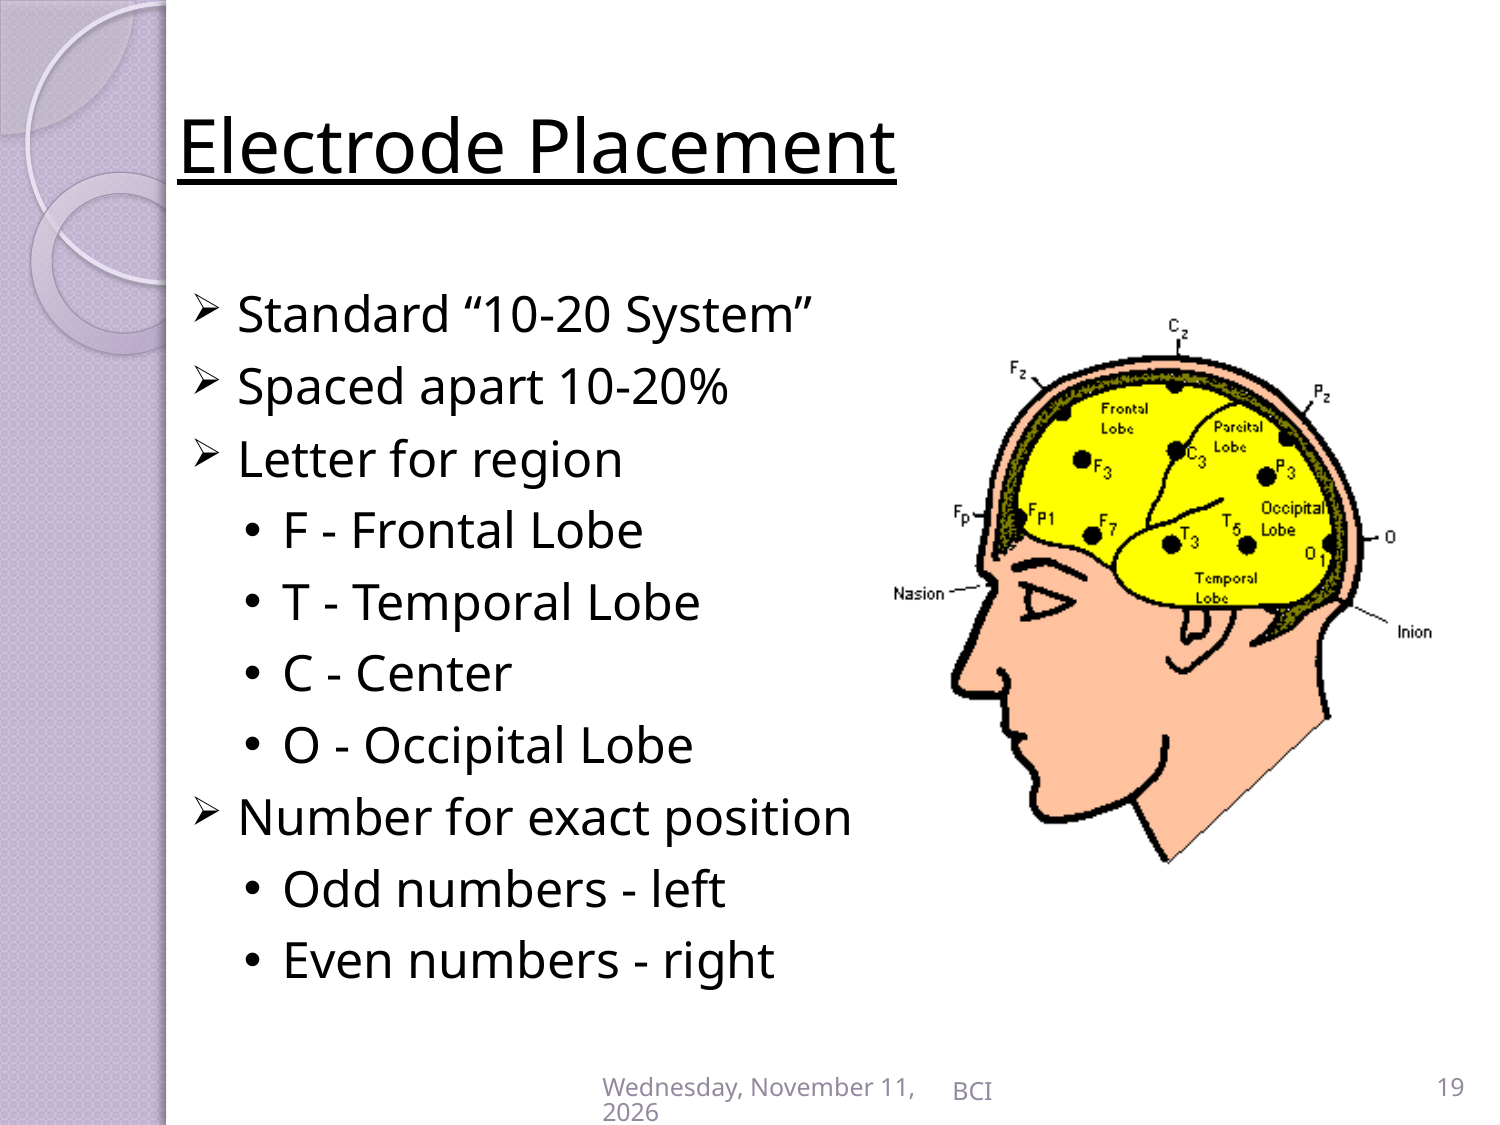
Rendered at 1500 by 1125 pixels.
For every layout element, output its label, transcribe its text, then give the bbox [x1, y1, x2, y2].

list Standard “10-20 System” Spaced apart 10-20% Letter for region F - Frontal Lobe T - Temporal Lobe C - Center O - Occipital Lobe Number for exact position Odd numbers - left Even numbers - right [162, 274, 933, 976]
slide_number 19 [1413, 1034, 1488, 1113]
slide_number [587, 1034, 937, 1113]
footer BCI [937, 1034, 1413, 1113]
picture [874, 312, 1451, 868]
title Electrode Placement [162, 50, 1393, 238]
